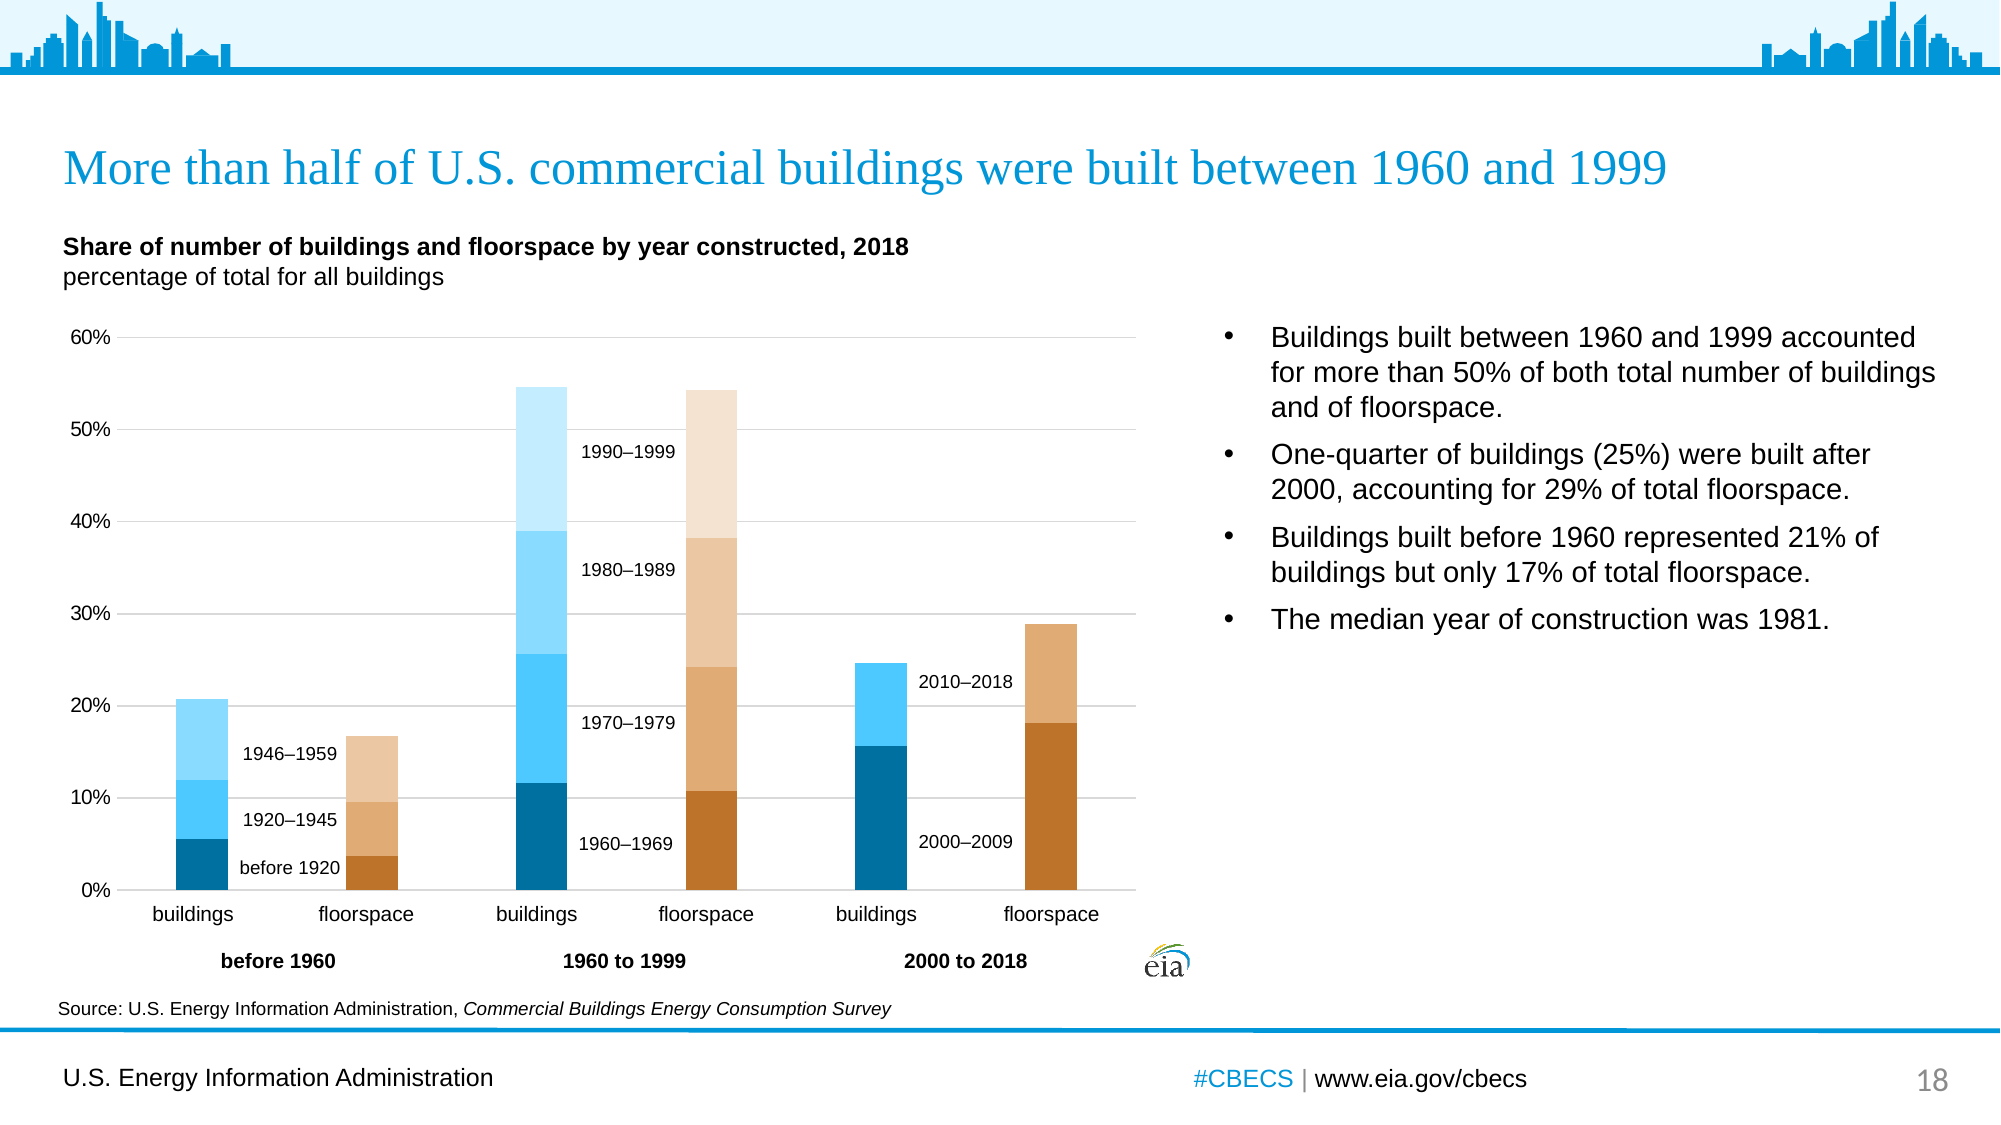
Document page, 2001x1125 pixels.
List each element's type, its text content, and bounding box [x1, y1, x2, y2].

text_box buildings [821, 914, 942, 934]
text_box floorspace [303, 914, 439, 934]
text_box floorspace [643, 914, 779, 934]
title More than half of U.S. commercial buildings were built between 1960 and 1999 [48, 77, 1952, 202]
text_box Buildings built between 1960 and 1999 accounted for more than 50% of both total number of buildings and of floorspace. One-quarter of buildings (25%) were built after 2000, accounting for 29% of total floorspace. Buildings built before 1960 represented 21% of buildings but only 17% of total floorspace. The median year of construction was 1981. [1209, 310, 1966, 643]
chart [48, 313, 1159, 914]
text_box Source: U.S. Energy Information Administration, Commercial Buildings Energy Consumption Survey [43, 989, 1043, 1027]
text_box buildings [137, 914, 258, 934]
text_box 2000 to 2018 [825, 939, 1107, 980]
text_box Share of number of buildings and floorspace by year constructed, 2018 percentage of total for all buildings [48, 223, 1049, 298]
text_box 1960 to 1999 [484, 939, 765, 980]
text_box buildings [481, 914, 602, 934]
slide_number 18 [1886, 1048, 1978, 1109]
text_box before 1960 [137, 939, 419, 980]
picture [1142, 941, 1192, 979]
text_box floorspace [988, 914, 1124, 934]
footer #CBECS | www.eia.gov/cbecs [1023, 1047, 1699, 1107]
